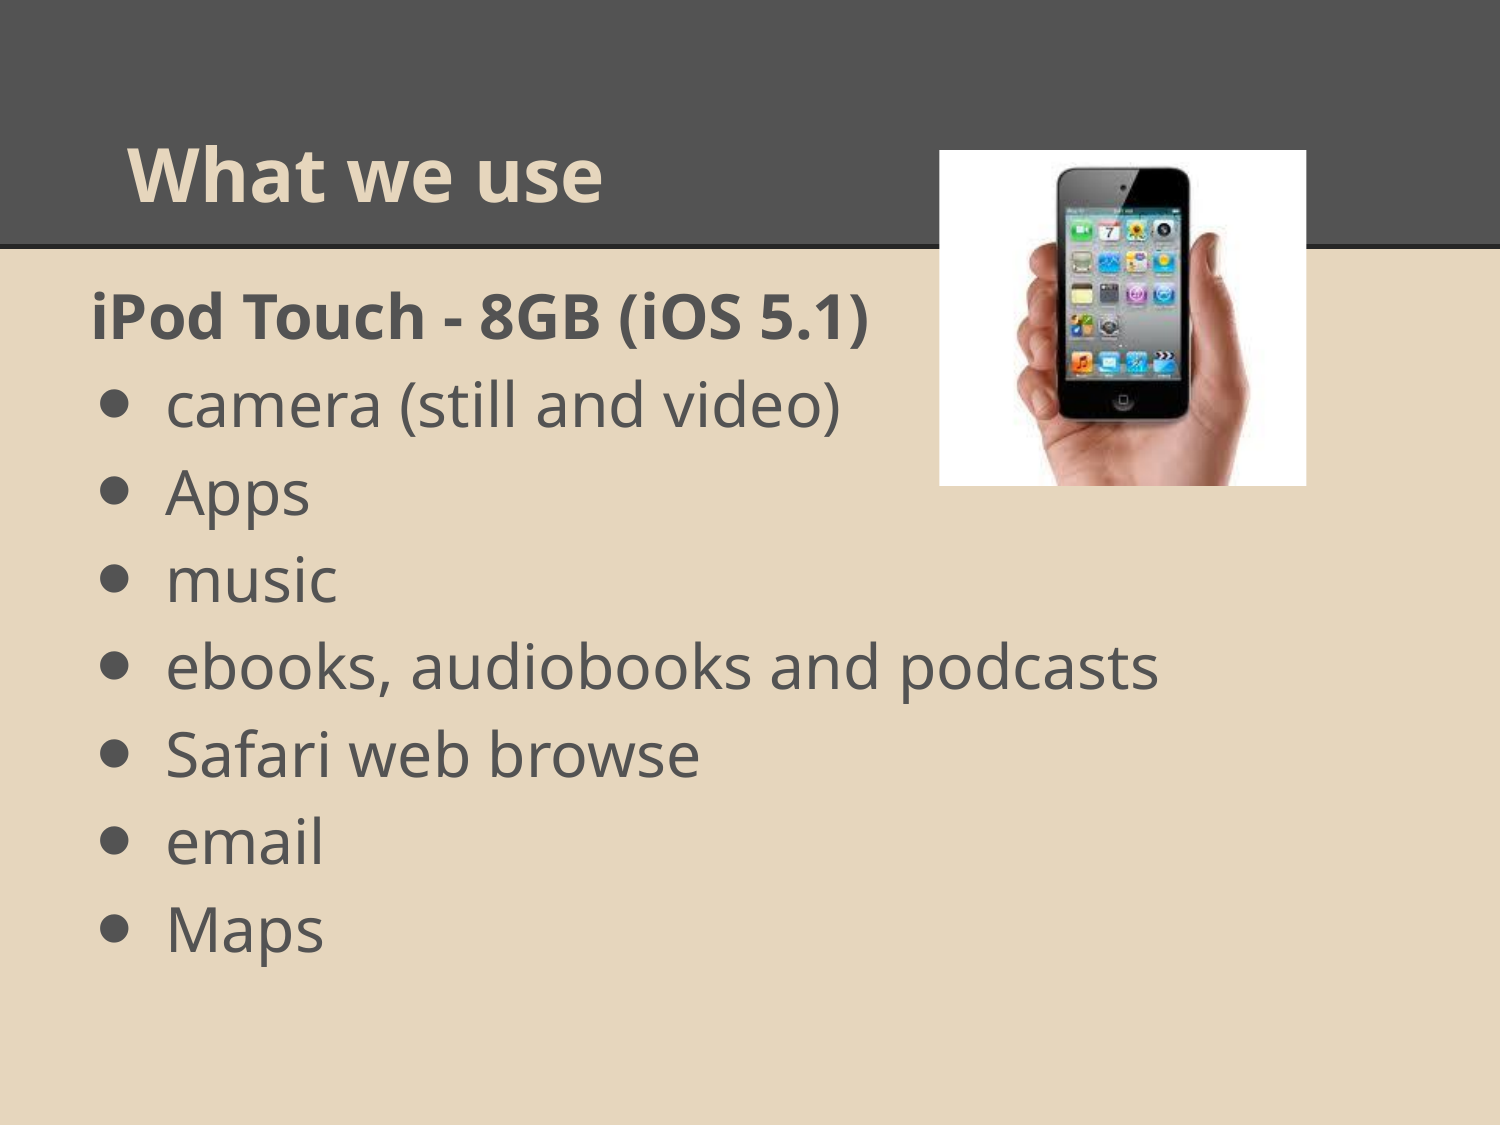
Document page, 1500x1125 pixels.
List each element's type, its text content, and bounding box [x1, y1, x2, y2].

list iPod Touch - 8GB (iOS 5.1) camera (still and video) Apps music ebooks, audiobooks and podcasts Safari web browse email Maps [75, 262, 1425, 1068]
text_box [939, 150, 1307, 487]
title What we use [75, 14, 1425, 233]
